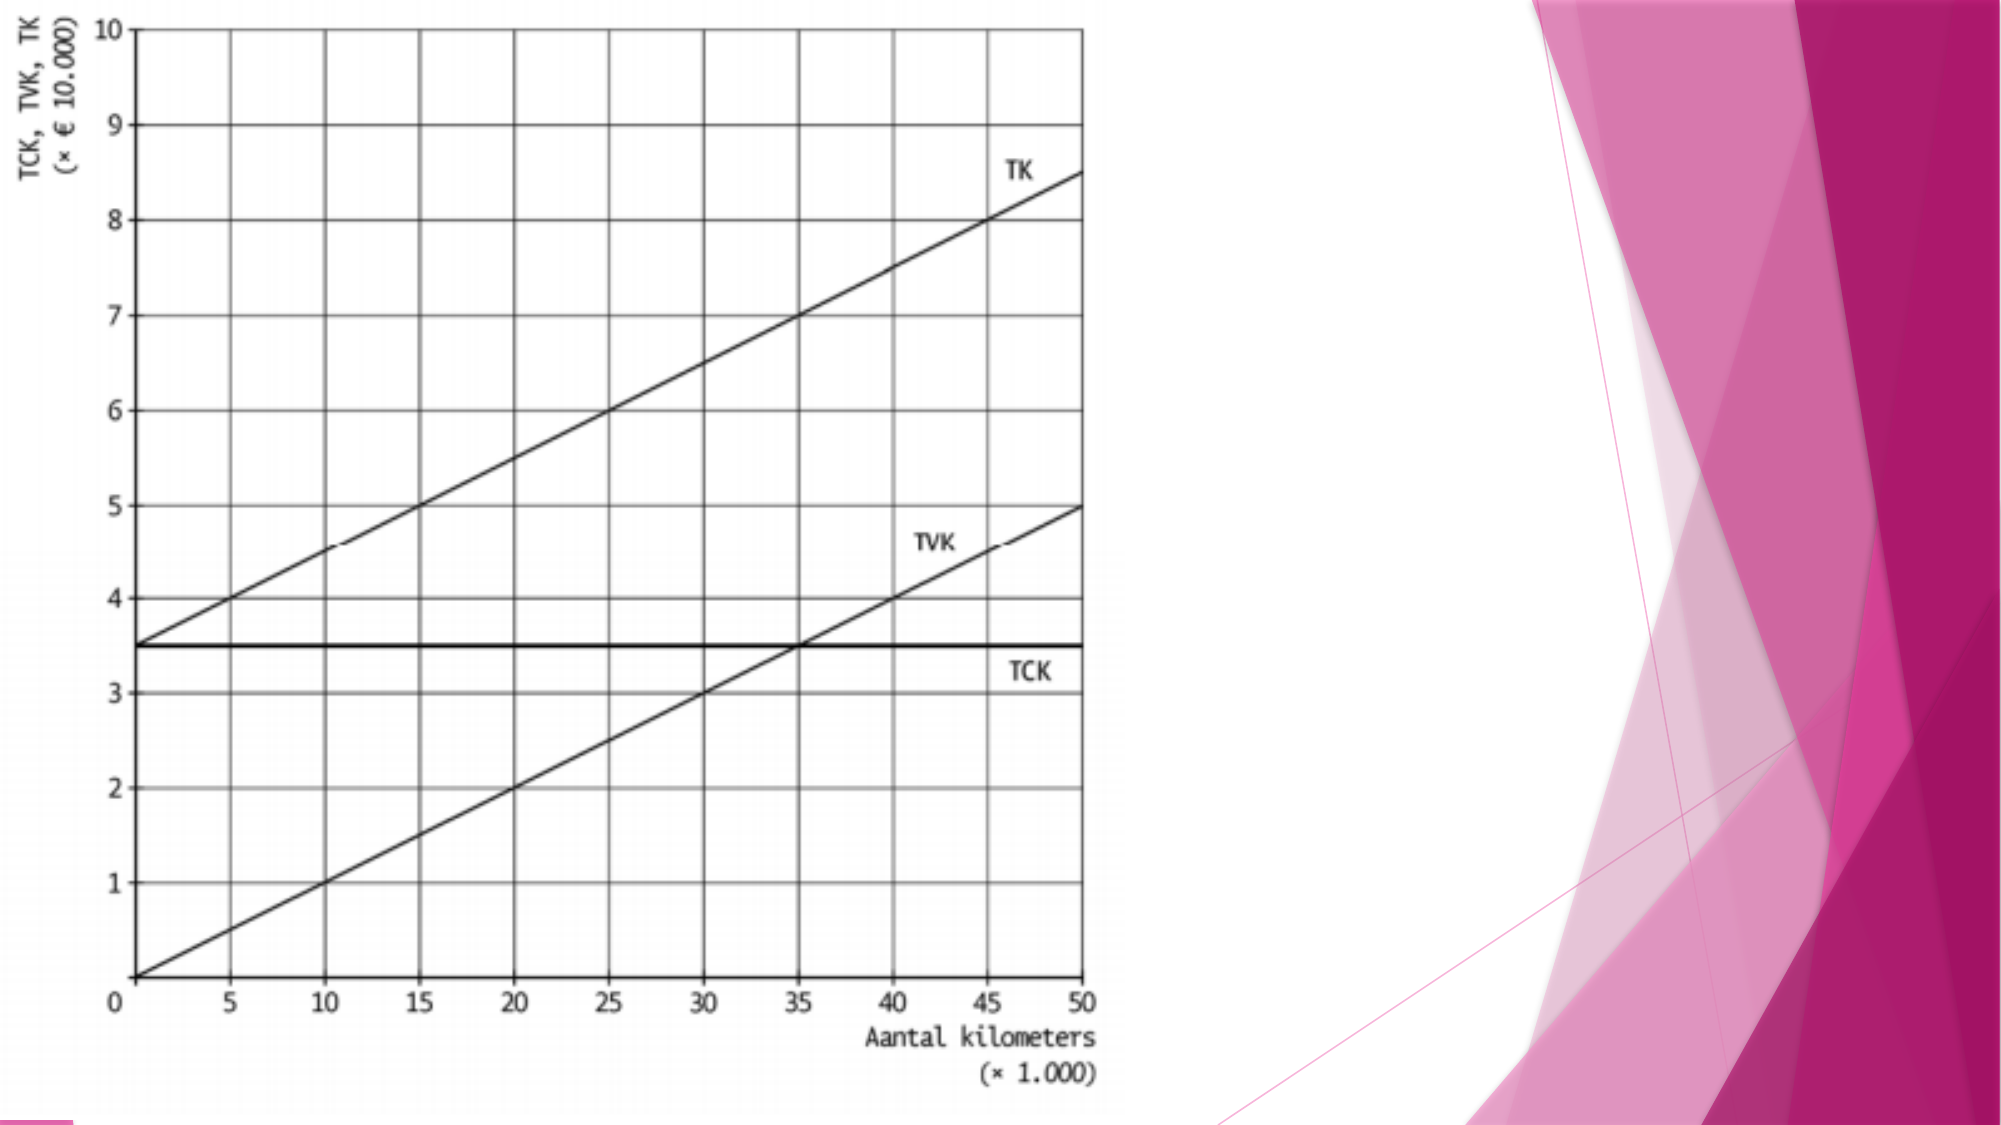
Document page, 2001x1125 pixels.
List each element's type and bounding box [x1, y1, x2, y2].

picture [0, 0, 1128, 1120]
